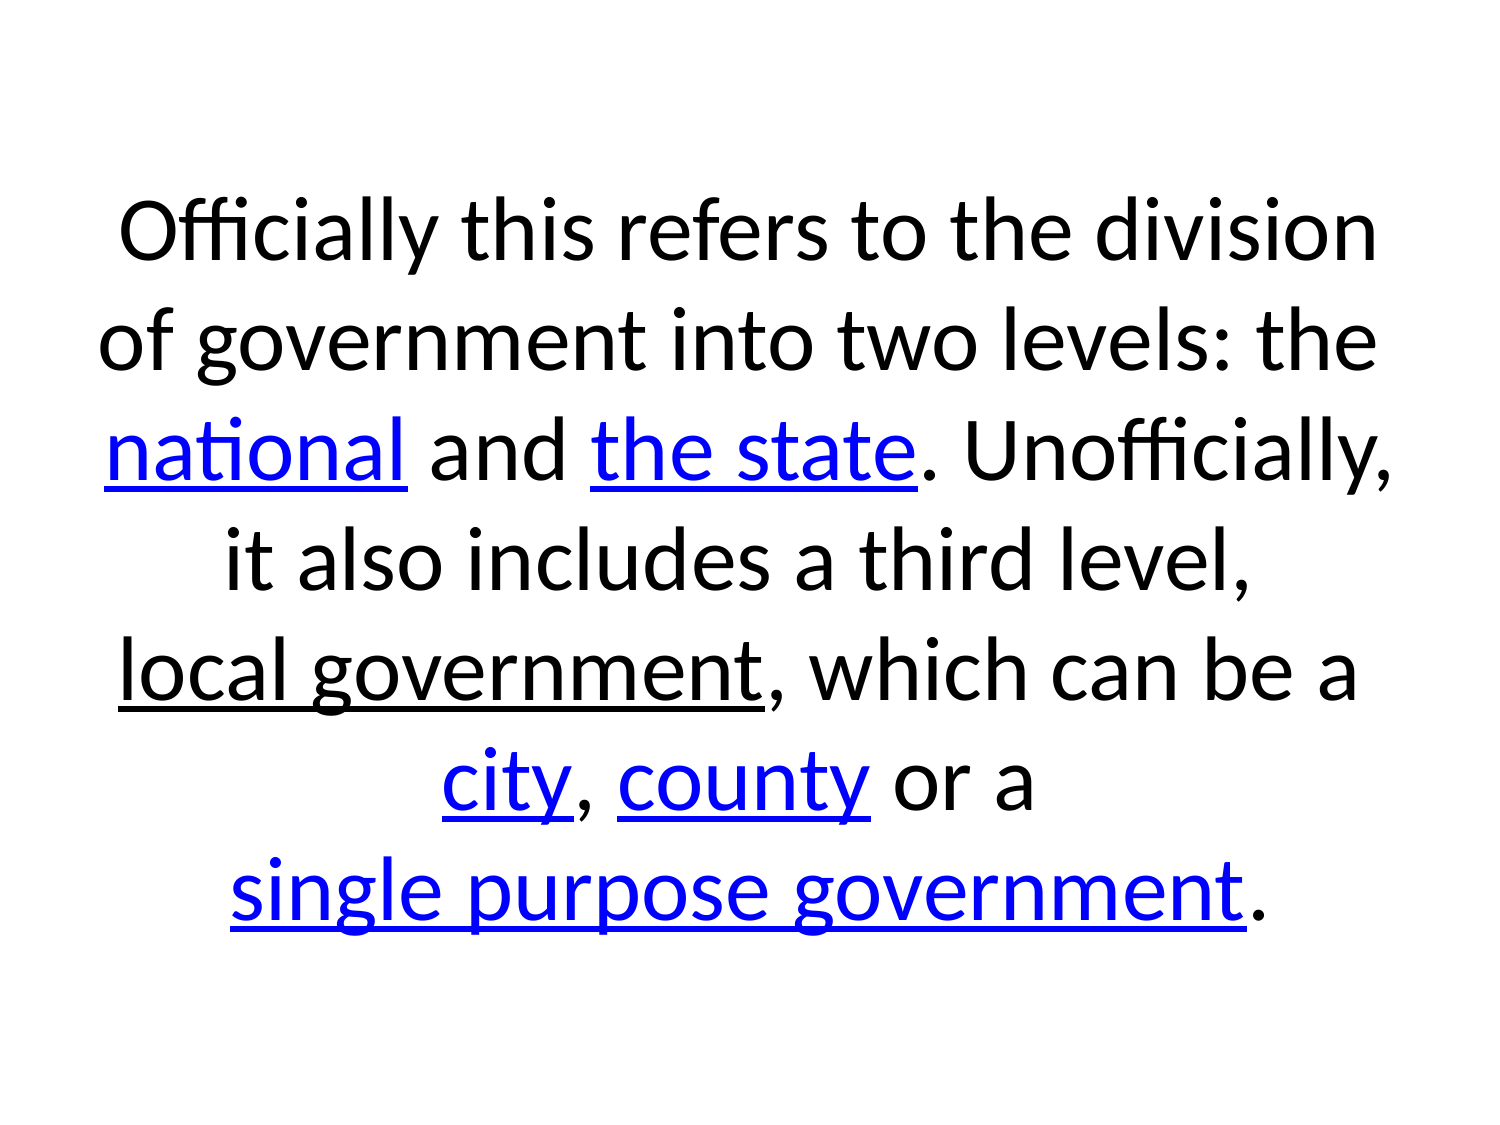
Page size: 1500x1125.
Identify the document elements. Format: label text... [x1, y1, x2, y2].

title Officially this refers to the division of government into two levels: the national and the state. Unofficially, it also includes a third level, local government, which can be a city, county or a single purpose government. [74, 44, 1426, 1063]
